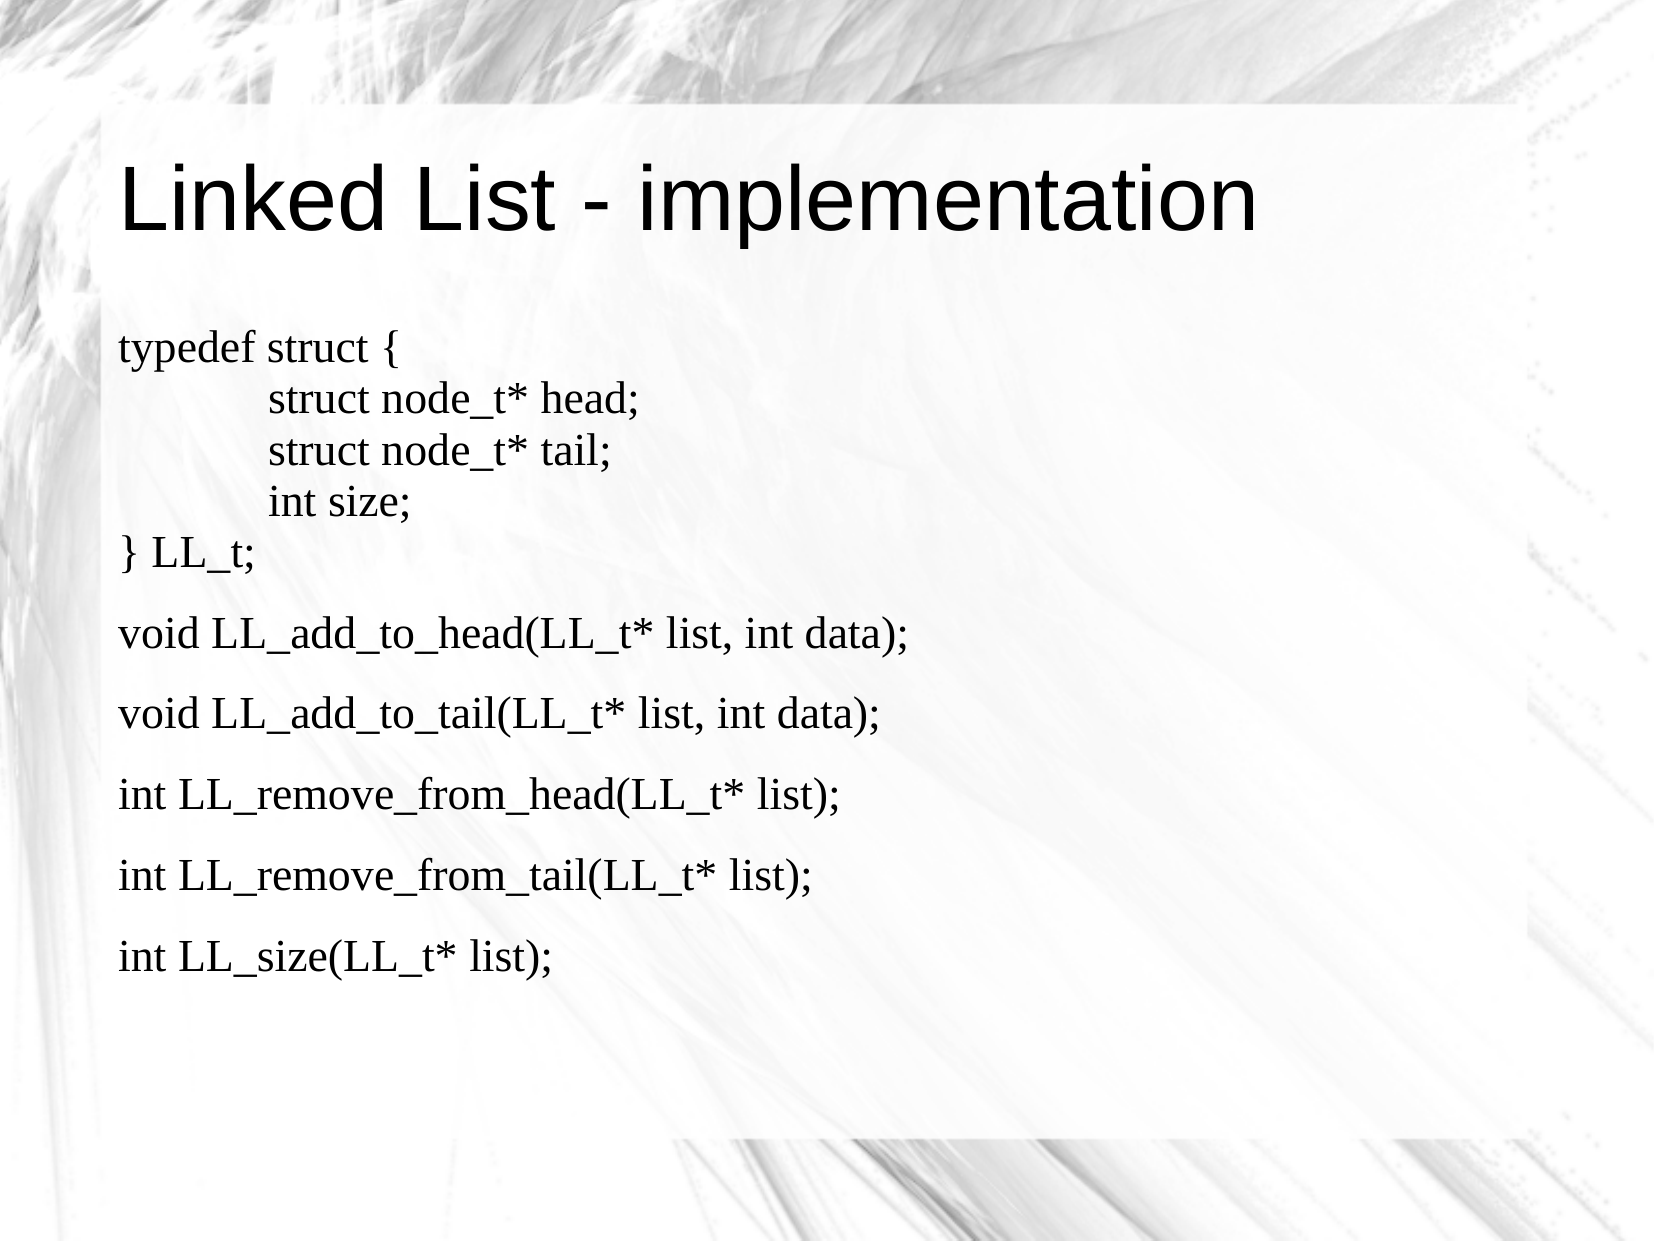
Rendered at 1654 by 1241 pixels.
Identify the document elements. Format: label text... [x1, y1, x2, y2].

list typedef struct { struct node_t* head; struct node_t* tail; int size; } LL_t; void LL_add_to_head(LL_t* list, int data); void LL_add_to_tail(LL_t* list, int data); int LL_remove_from_head(LL_t* list); int LL_remove_from_tail(LL_t* list); int LL_size(LL_t* list); [118, 319, 1571, 1109]
title Linked List - implementation [118, 112, 1506, 281]
picture [0, 0, 1654, 1241]
